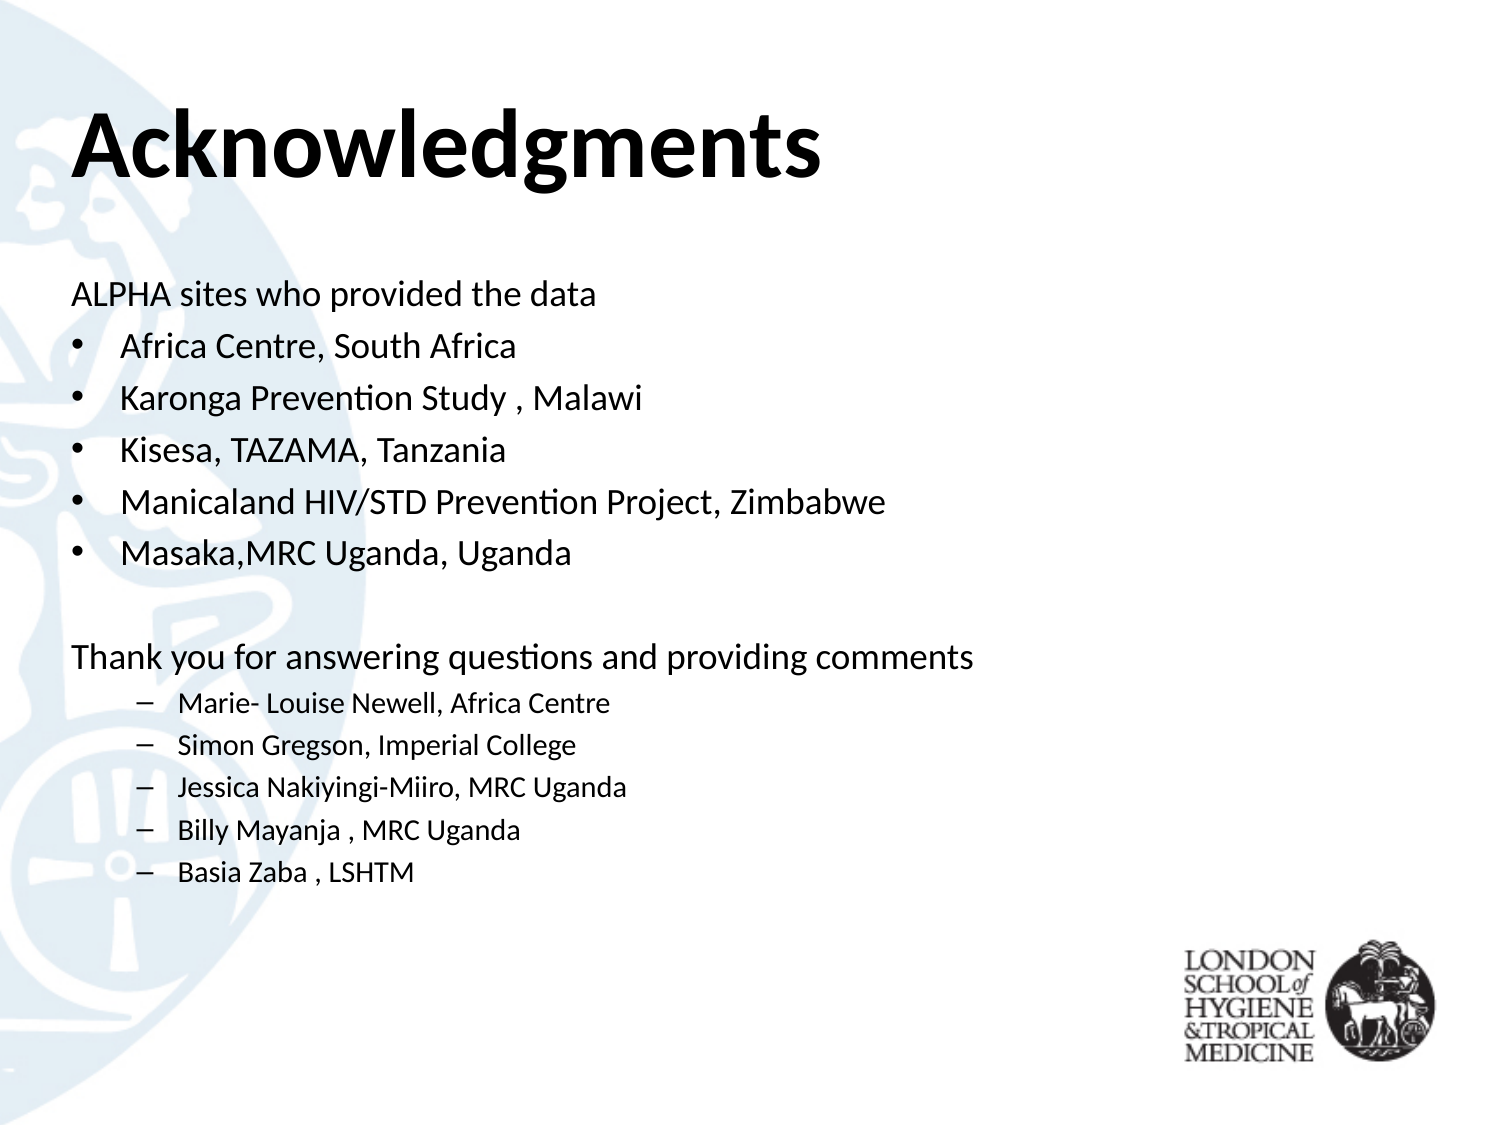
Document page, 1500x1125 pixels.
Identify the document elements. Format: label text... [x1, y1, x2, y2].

list ALPHA sites who provided the data Africa Centre, South Africa Karonga Prevention Study , Malawi Kisesa, TAZAMA, Tanzania Manicaland HIV/STD Prevention Project, Zimbabwe Masaka,MRC Uganda, Uganda Thank you for answering questions and providing comments Marie- Louise Newell, Africa Centre Simon Gregson, Imperial College Jessica Nakiyingi-Miiro, MRC Uganda Billy Mayanja , MRC Uganda Basia Zaba , LSHTM [56, 262, 1426, 899]
title Acknowledgments [56, 44, 1379, 233]
picture [0, 0, 1500, 1125]
